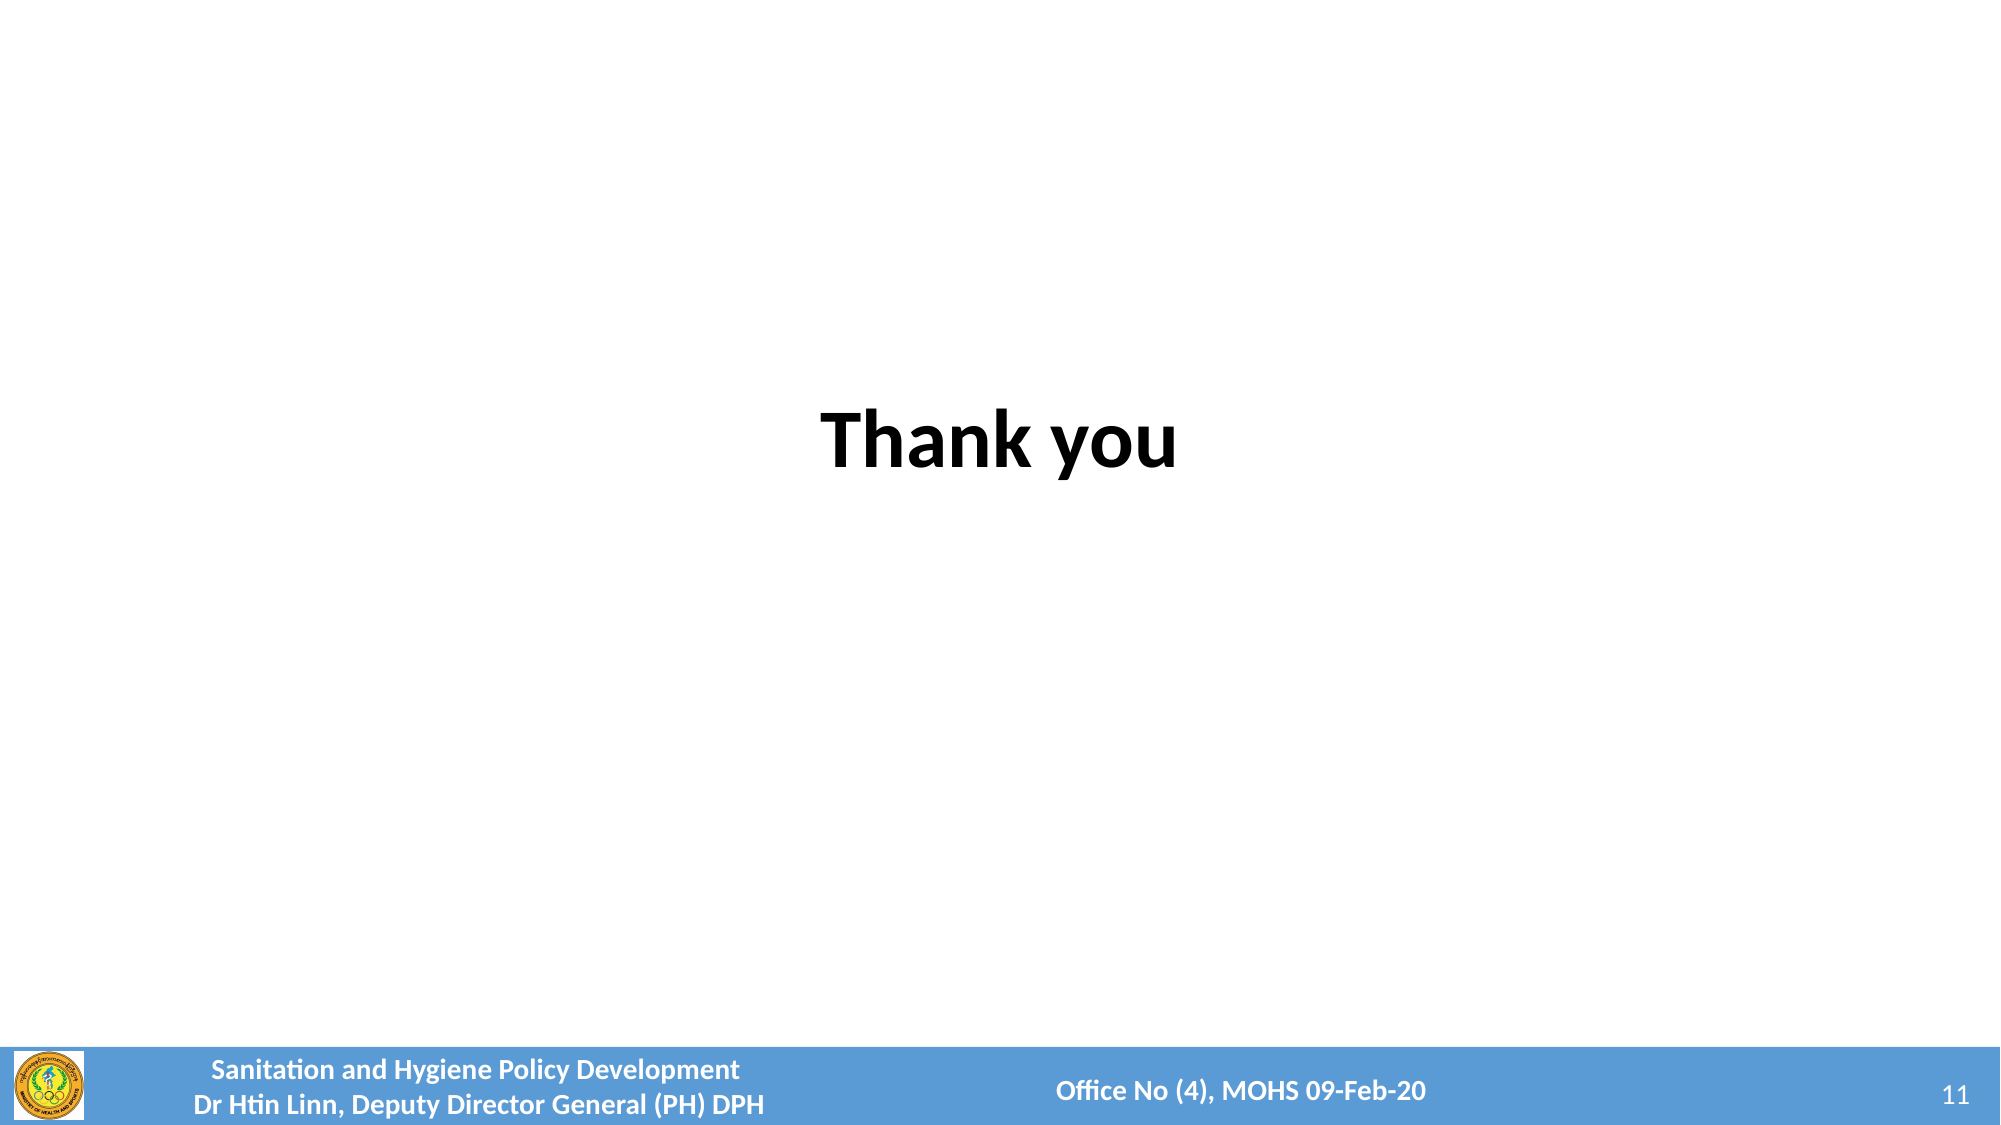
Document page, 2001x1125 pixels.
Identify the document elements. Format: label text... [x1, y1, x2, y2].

list Thank you [149, 388, 1850, 494]
picture [14, 1051, 84, 1120]
slide_number 11 [1647, 1070, 1986, 1116]
slide_number Office No (4), MOHS 09-Feb-20 [1041, 1063, 1483, 1116]
footer Sanitation and Hygiene Policy Development Dr Htin Linn, Deputy Director General (PH) DPH [97, 1051, 862, 1120]
text_box [0, 1046, 2000, 1125]
